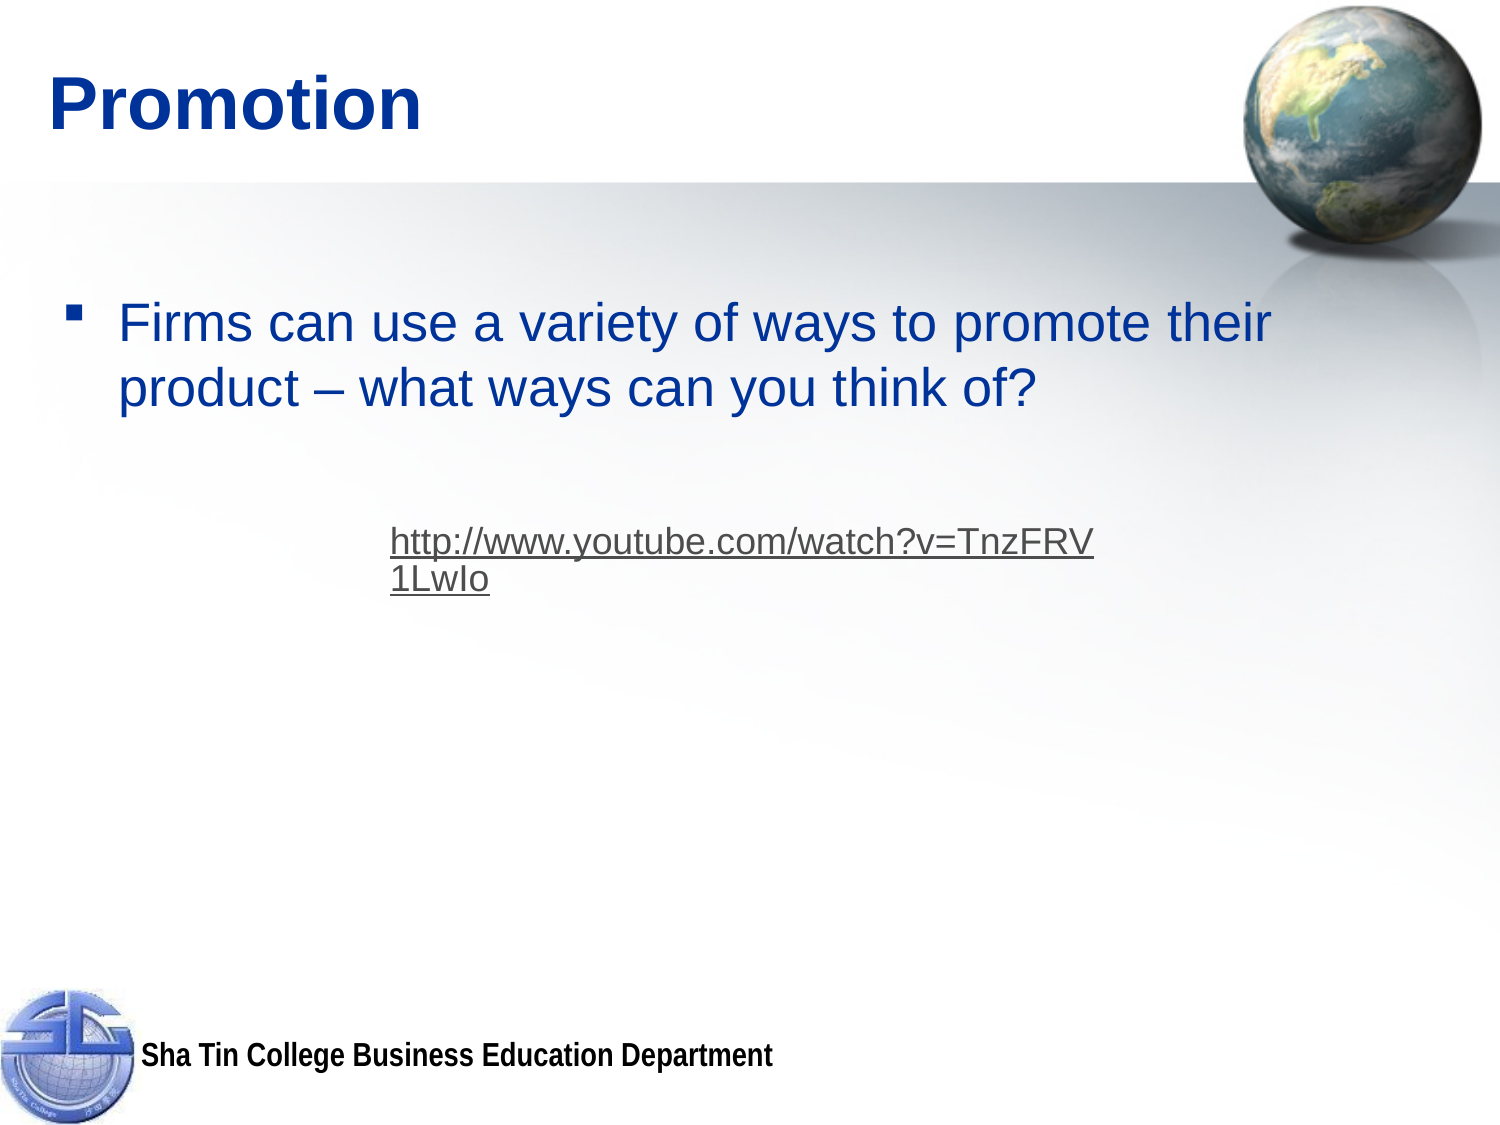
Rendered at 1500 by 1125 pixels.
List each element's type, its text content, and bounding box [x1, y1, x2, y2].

list Firms can use a variety of ways to promote their product – what ways can you think of? [46, 279, 1416, 971]
text_box http://www.youtube.com/watch?v=TnzFRV1LwIo [374, 509, 1125, 570]
picture [0, 0, 1500, 1125]
title Promotion [33, 30, 1228, 170]
